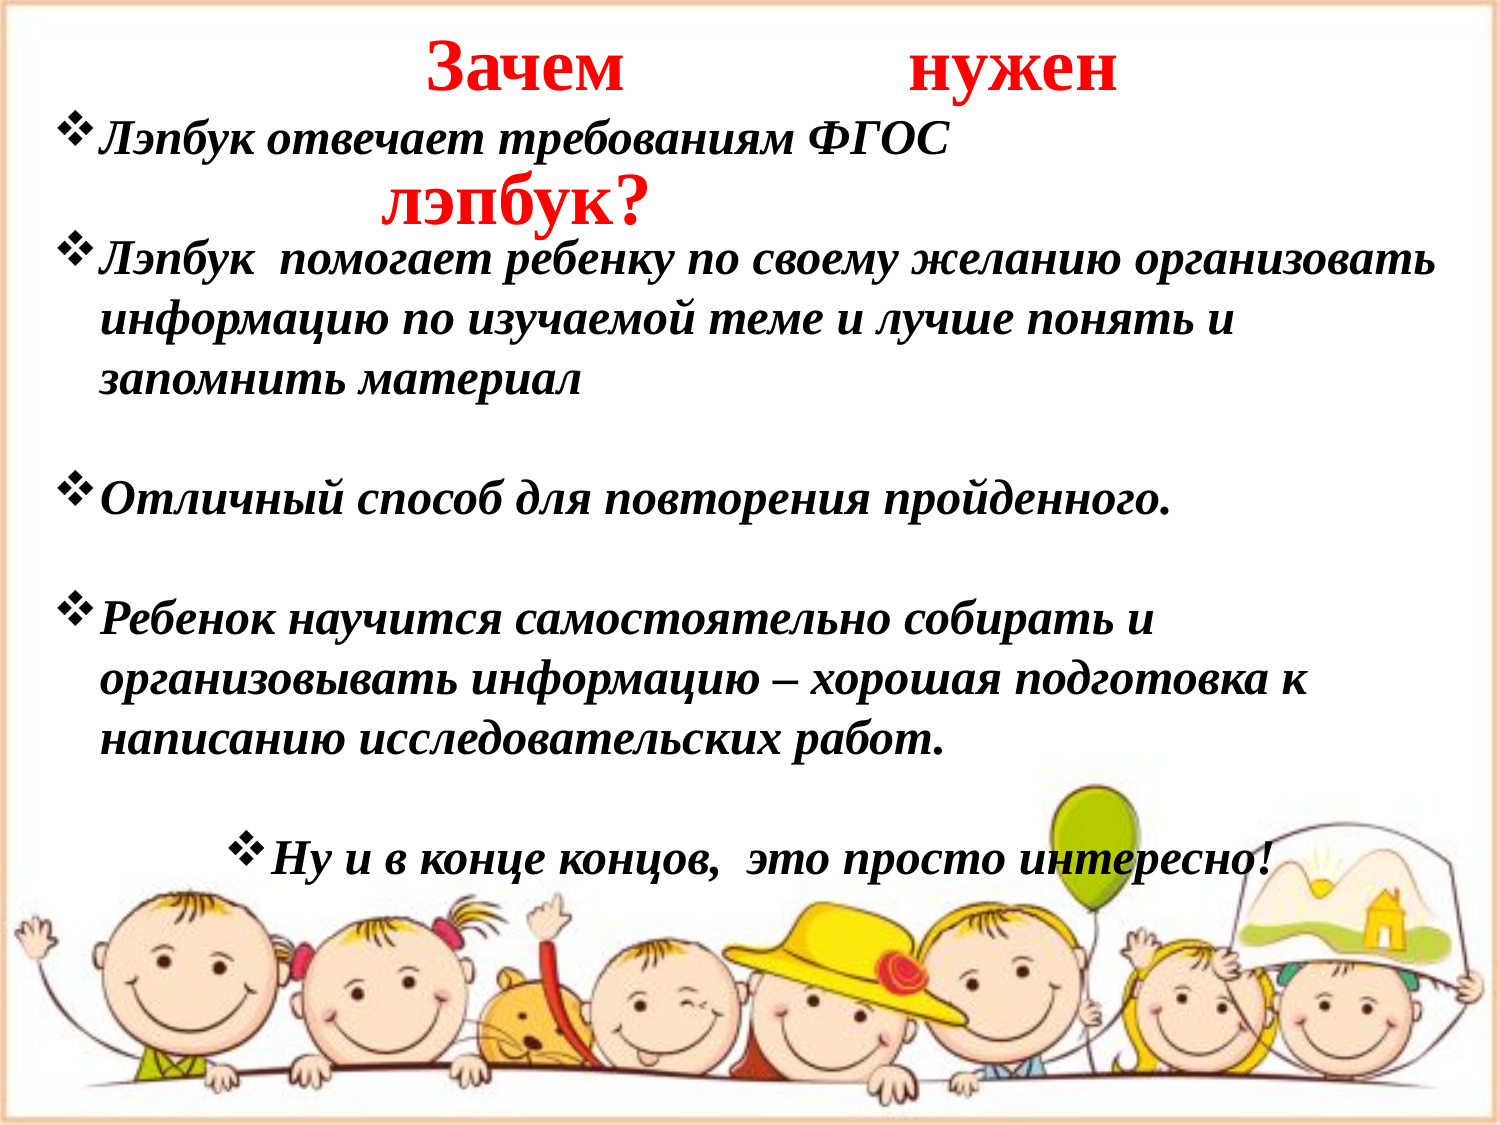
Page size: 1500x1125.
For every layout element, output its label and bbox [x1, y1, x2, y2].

list [0, 0, 1500, 1125]
